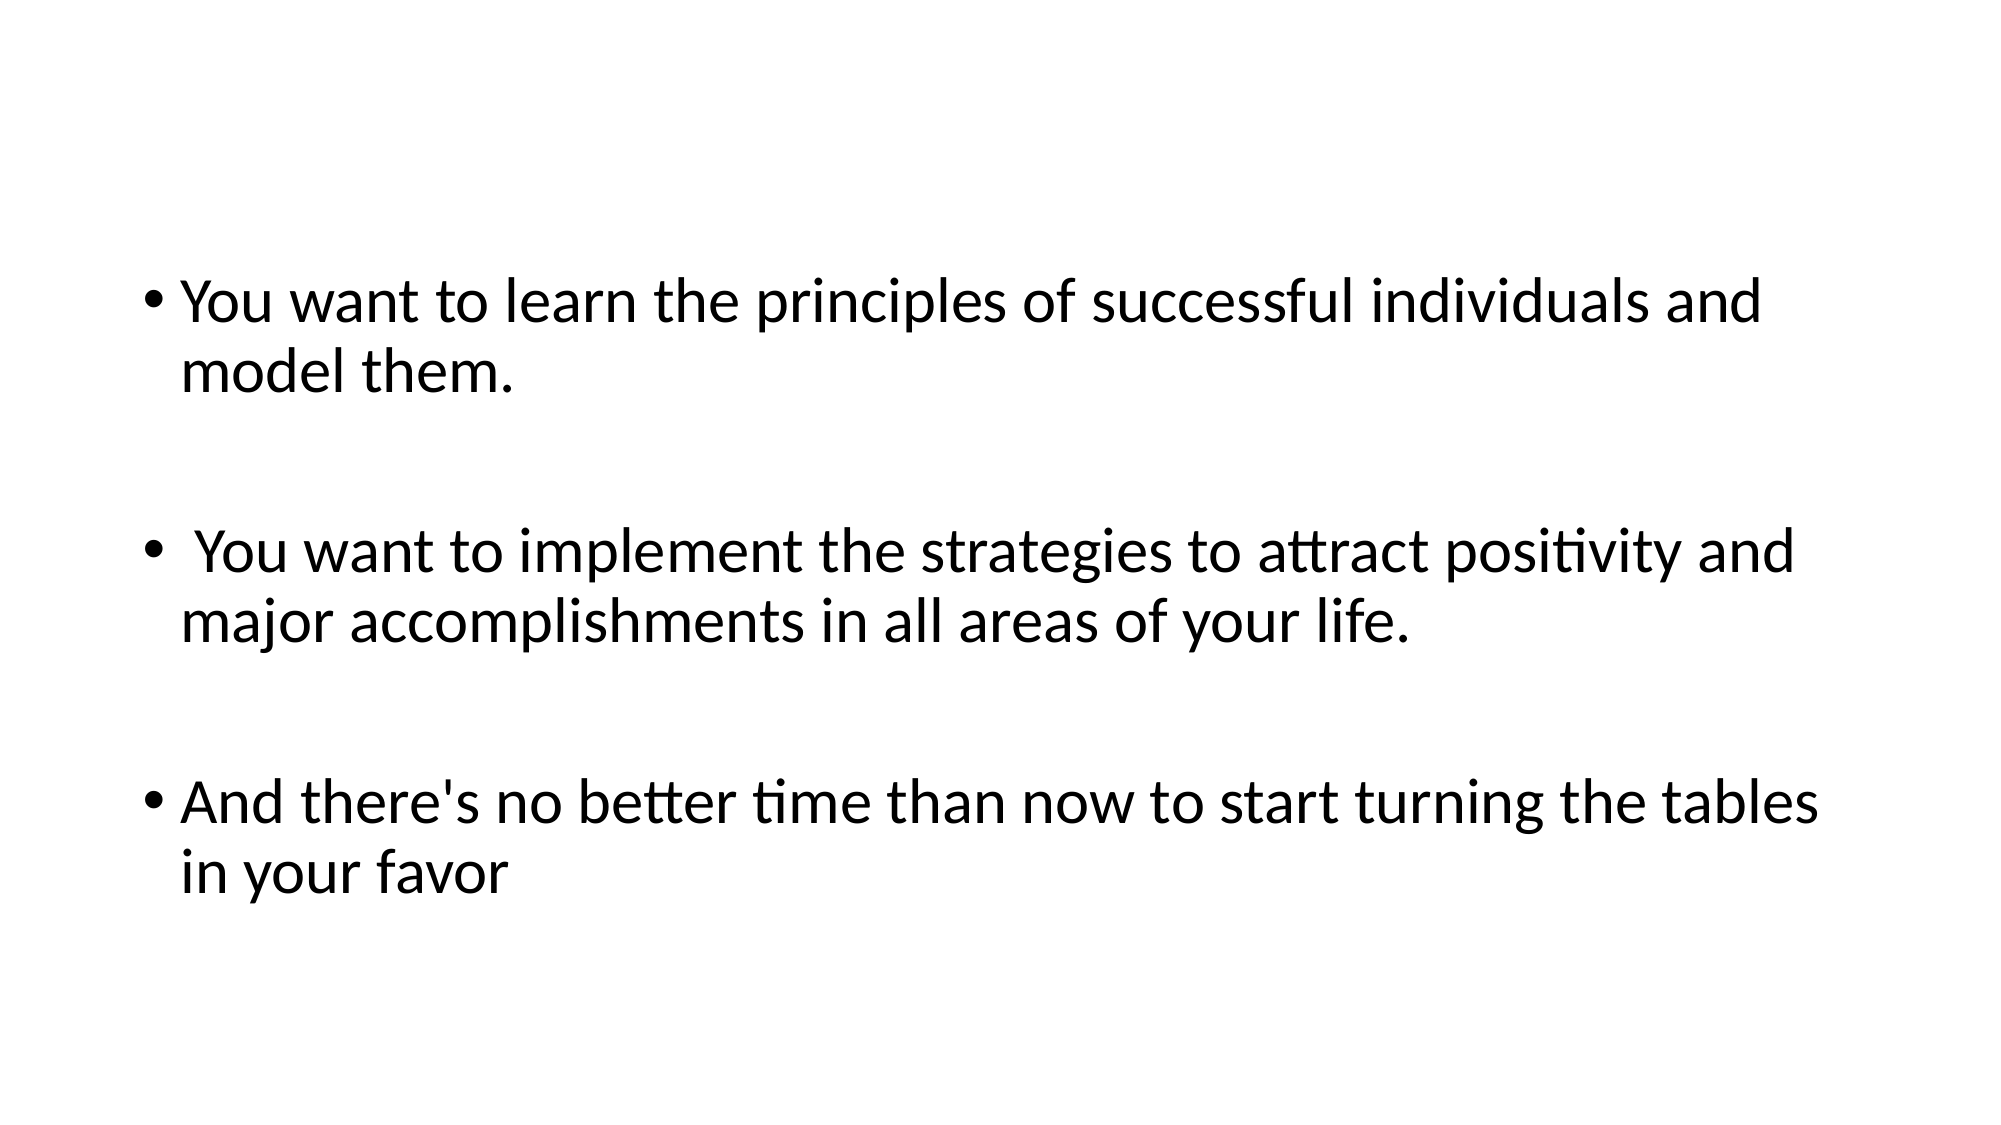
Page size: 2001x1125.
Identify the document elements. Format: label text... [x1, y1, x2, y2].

list You want to learn the principles of successful individuals and model them. You want to implement the strategies to attract positivity and major accomplishments in all areas of your life. And there's no better time than now to start turning the tables in your favor [127, 259, 1853, 1125]
